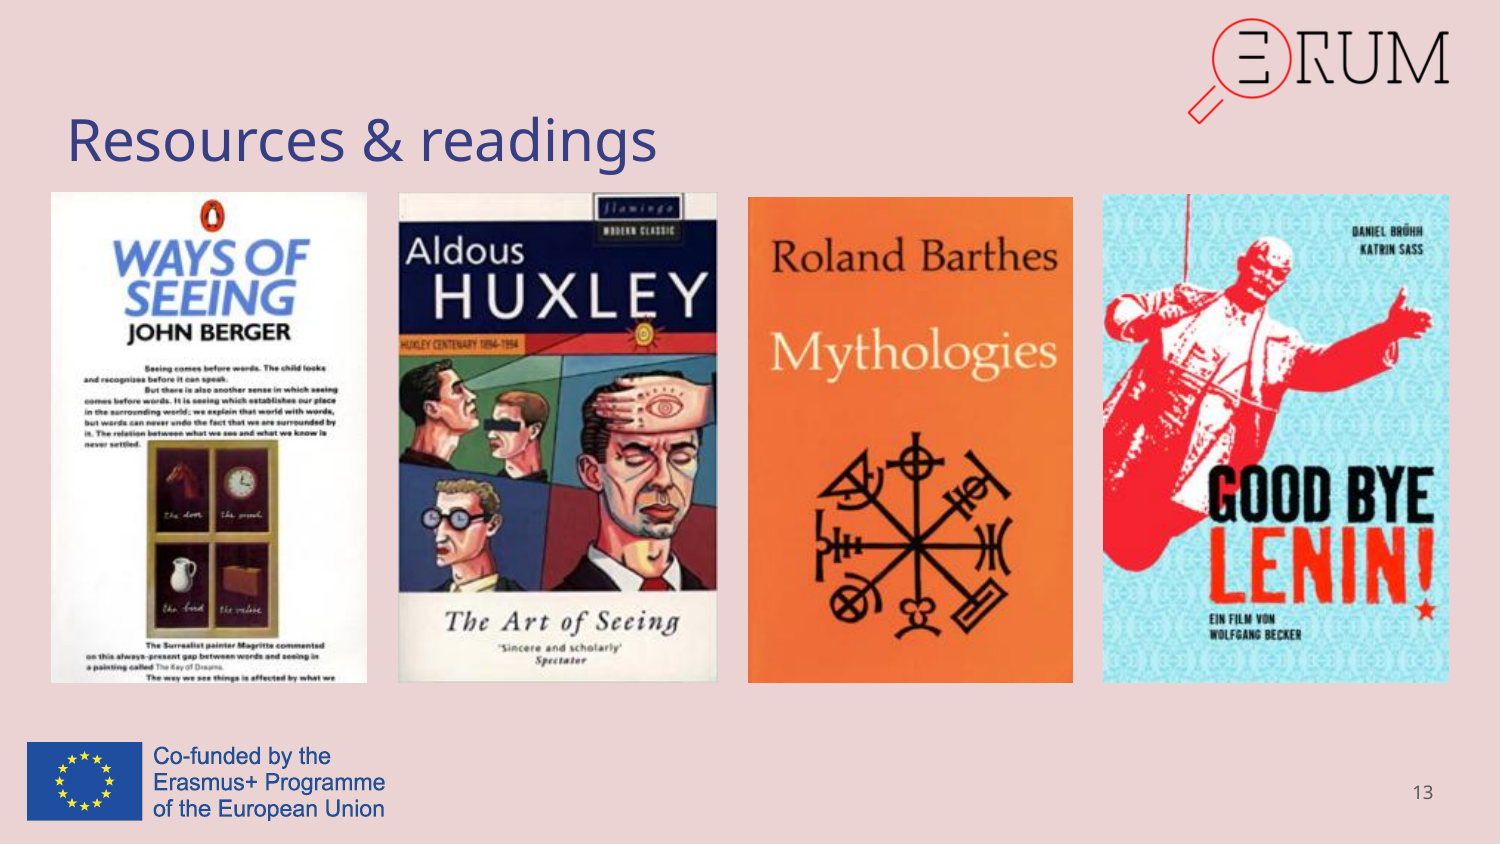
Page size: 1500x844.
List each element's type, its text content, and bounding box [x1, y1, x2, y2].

picture [397, 192, 718, 683]
picture [748, 197, 1073, 683]
picture [50, 192, 367, 683]
title Resources & readings [51, 88, 986, 213]
slide_number 13 [1358, 761, 1449, 826]
picture [1103, 194, 1450, 683]
picture [27, 742, 385, 821]
picture [1136, 0, 1500, 137]
